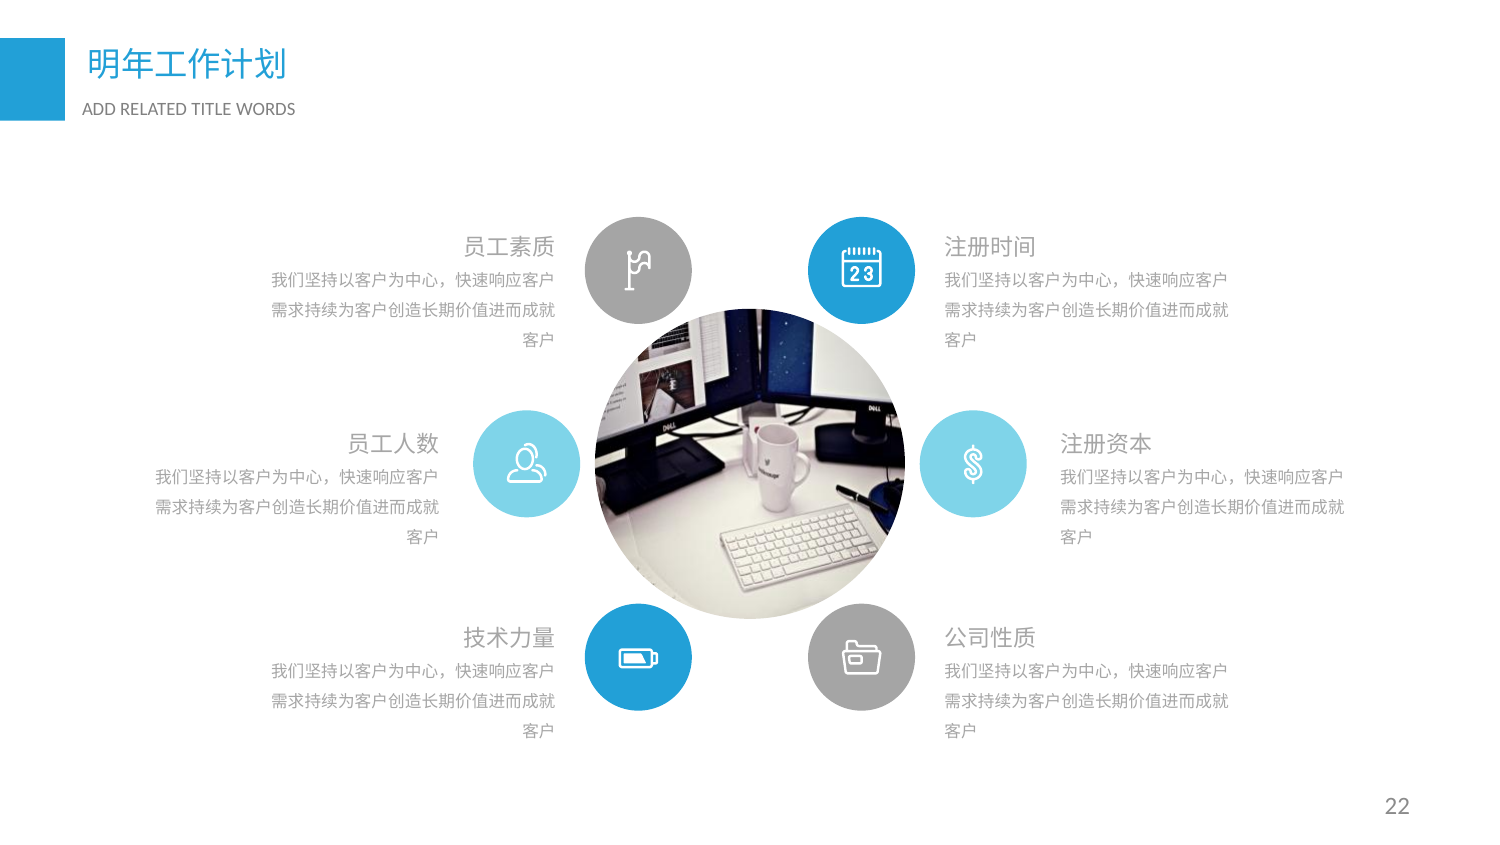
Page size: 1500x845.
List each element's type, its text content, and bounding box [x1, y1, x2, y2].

text_box 员工人数 我们坚持以客户为中心，快速响应客户需求持续为客户创造长期价值进而成就客户 [136, 410, 451, 553]
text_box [472, 410, 581, 518]
text_box 注册资本 我们坚持以客户为中心，快速响应客户需求持续为客户创造长期价值进而成就客户 [1048, 410, 1364, 553]
text_box 公司性质 我们坚持以客户为中心，快速响应客户需求持续为客户创造长期价值进而成就客户 [933, 604, 1248, 747]
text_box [584, 603, 693, 711]
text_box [807, 603, 916, 711]
slide_number 22 [1074, 782, 1425, 828]
text_box 员工素质 我们坚持以客户为中心，快速响应客户需求持续为客户创造长期价值进而成就客户 [252, 213, 567, 356]
text_box 技术力量 我们坚持以客户为中心，快速响应客户需求持续为客户创造长期价值进而成就客户 [252, 604, 567, 747]
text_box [807, 216, 916, 325]
text_box [592, 306, 908, 621]
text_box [584, 216, 693, 325]
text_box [919, 410, 1027, 518]
text_box 注册时间 我们坚持以客户为中心，快速响应客户需求持续为客户创造长期价值进而成就客户 [933, 213, 1248, 356]
